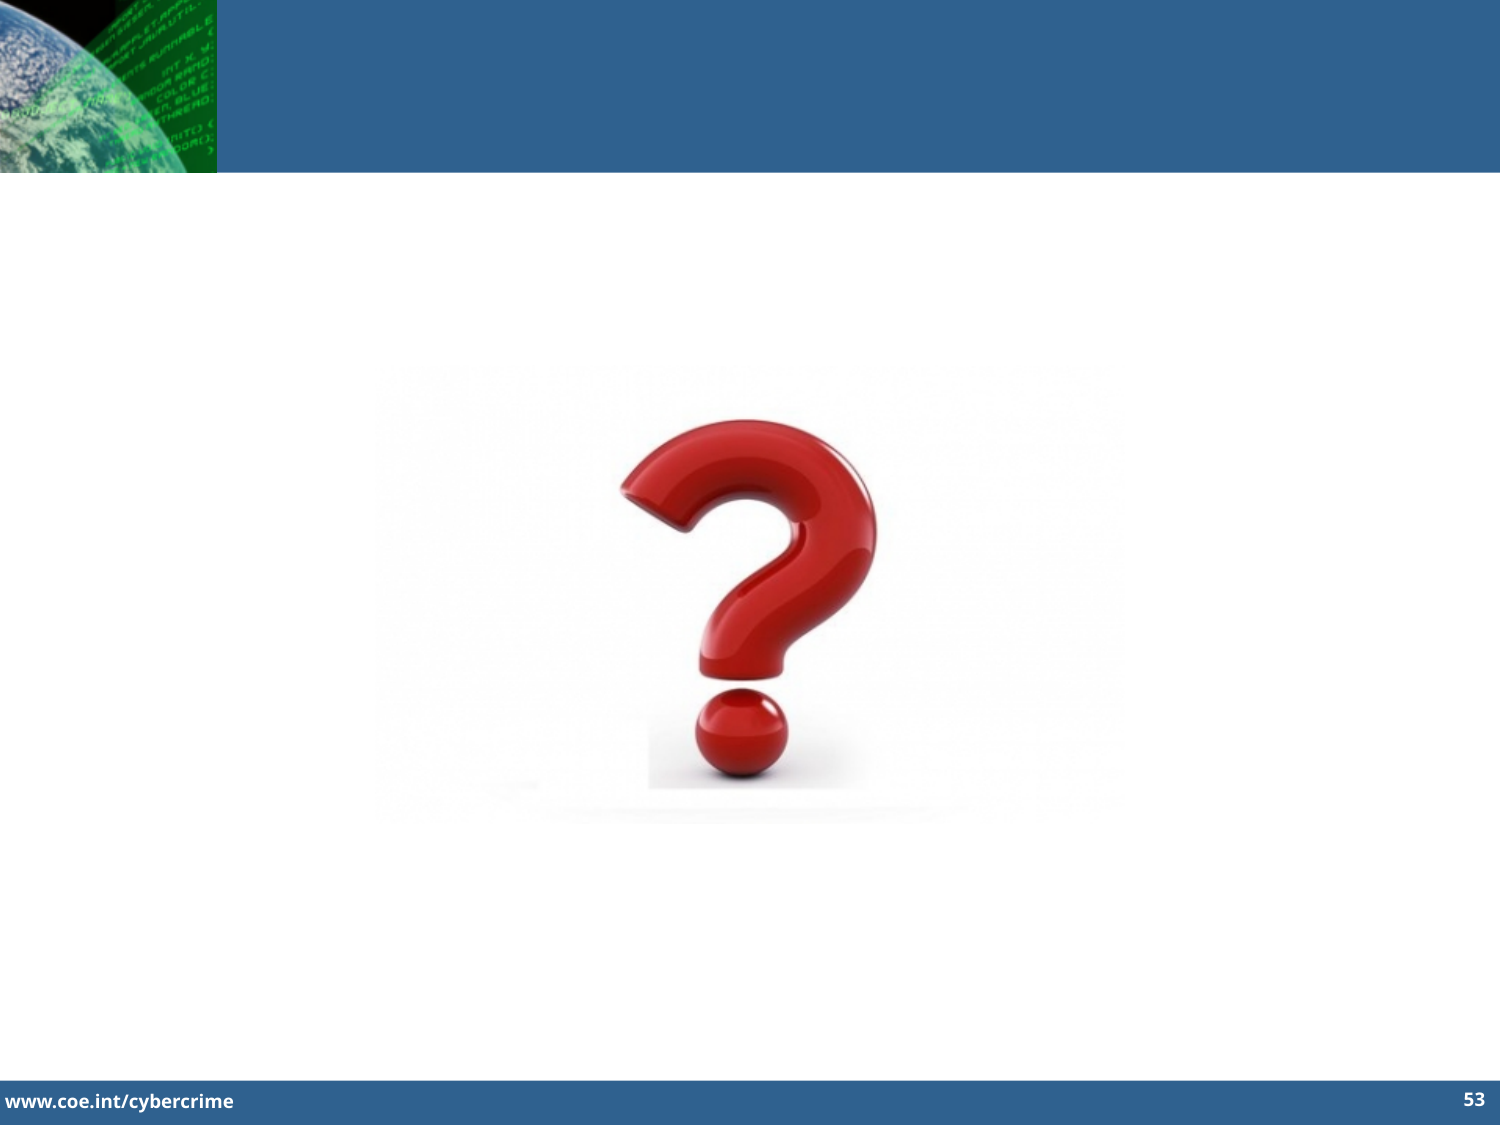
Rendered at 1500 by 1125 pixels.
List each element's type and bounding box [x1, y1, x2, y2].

picture [0, 0, 217, 173]
picture [375, 365, 1125, 824]
